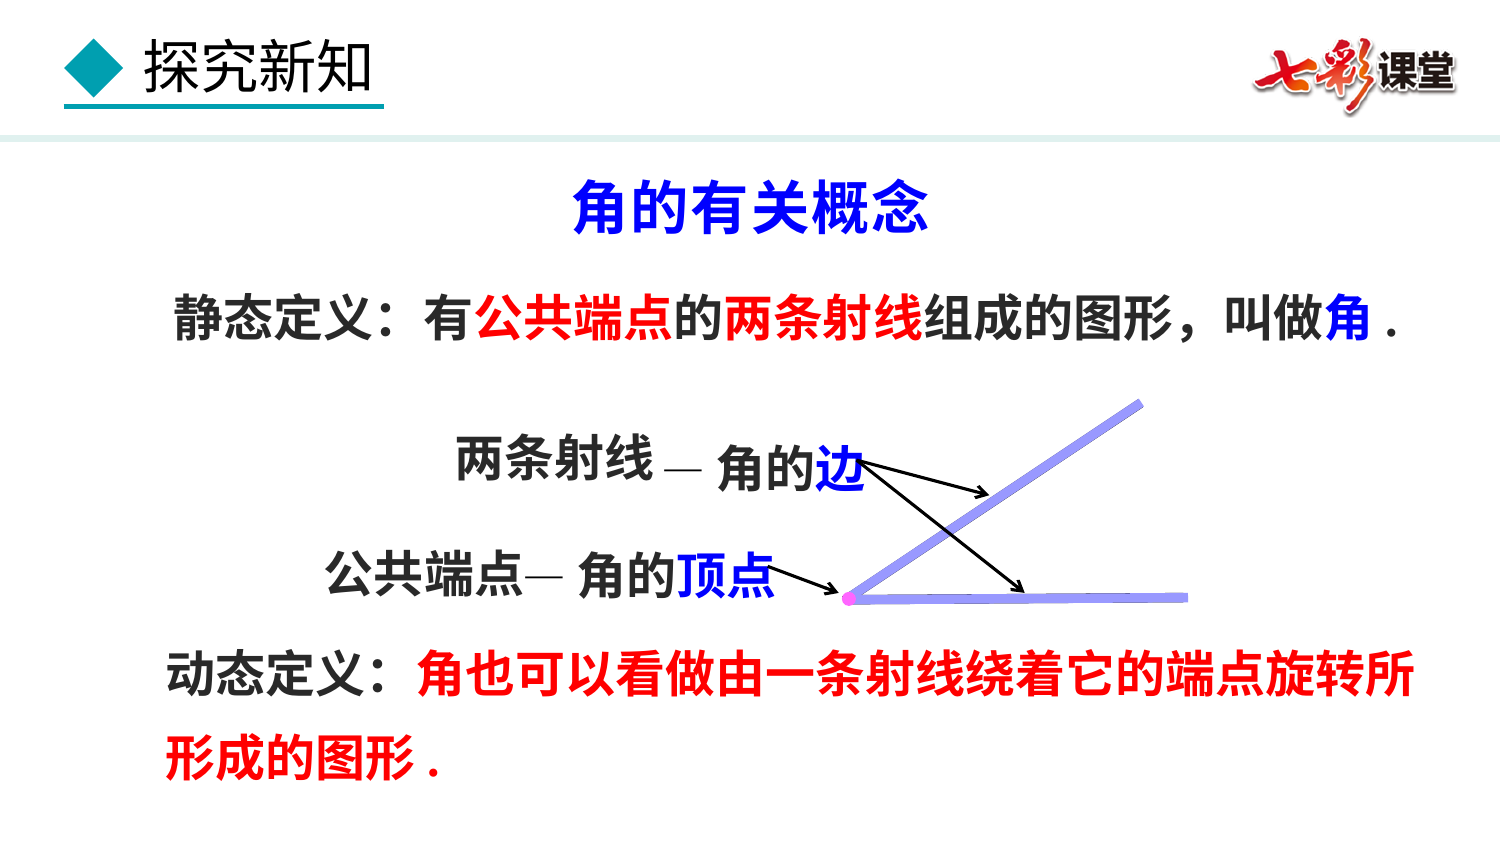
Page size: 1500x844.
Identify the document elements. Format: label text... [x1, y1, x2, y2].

text_box 静态定义：有公共端点的两条射线组成的图形，叫做角. [158, 266, 1437, 354]
text_box 动态定义：角也可以看做由一条射线绕着它的端点旋转所形成的图形. [150, 610, 1432, 794]
text_box —角的边 [646, 400, 844, 505]
text_box 公共端点 [309, 505, 571, 610]
text_box —角的顶点 [507, 506, 819, 610]
text_box 角的有关概念 [0, 161, 1500, 251]
text_box 两条射线 [439, 418, 646, 494]
picture [1249, 32, 1461, 118]
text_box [856, 459, 1025, 594]
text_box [845, 402, 1142, 600]
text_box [767, 566, 839, 594]
